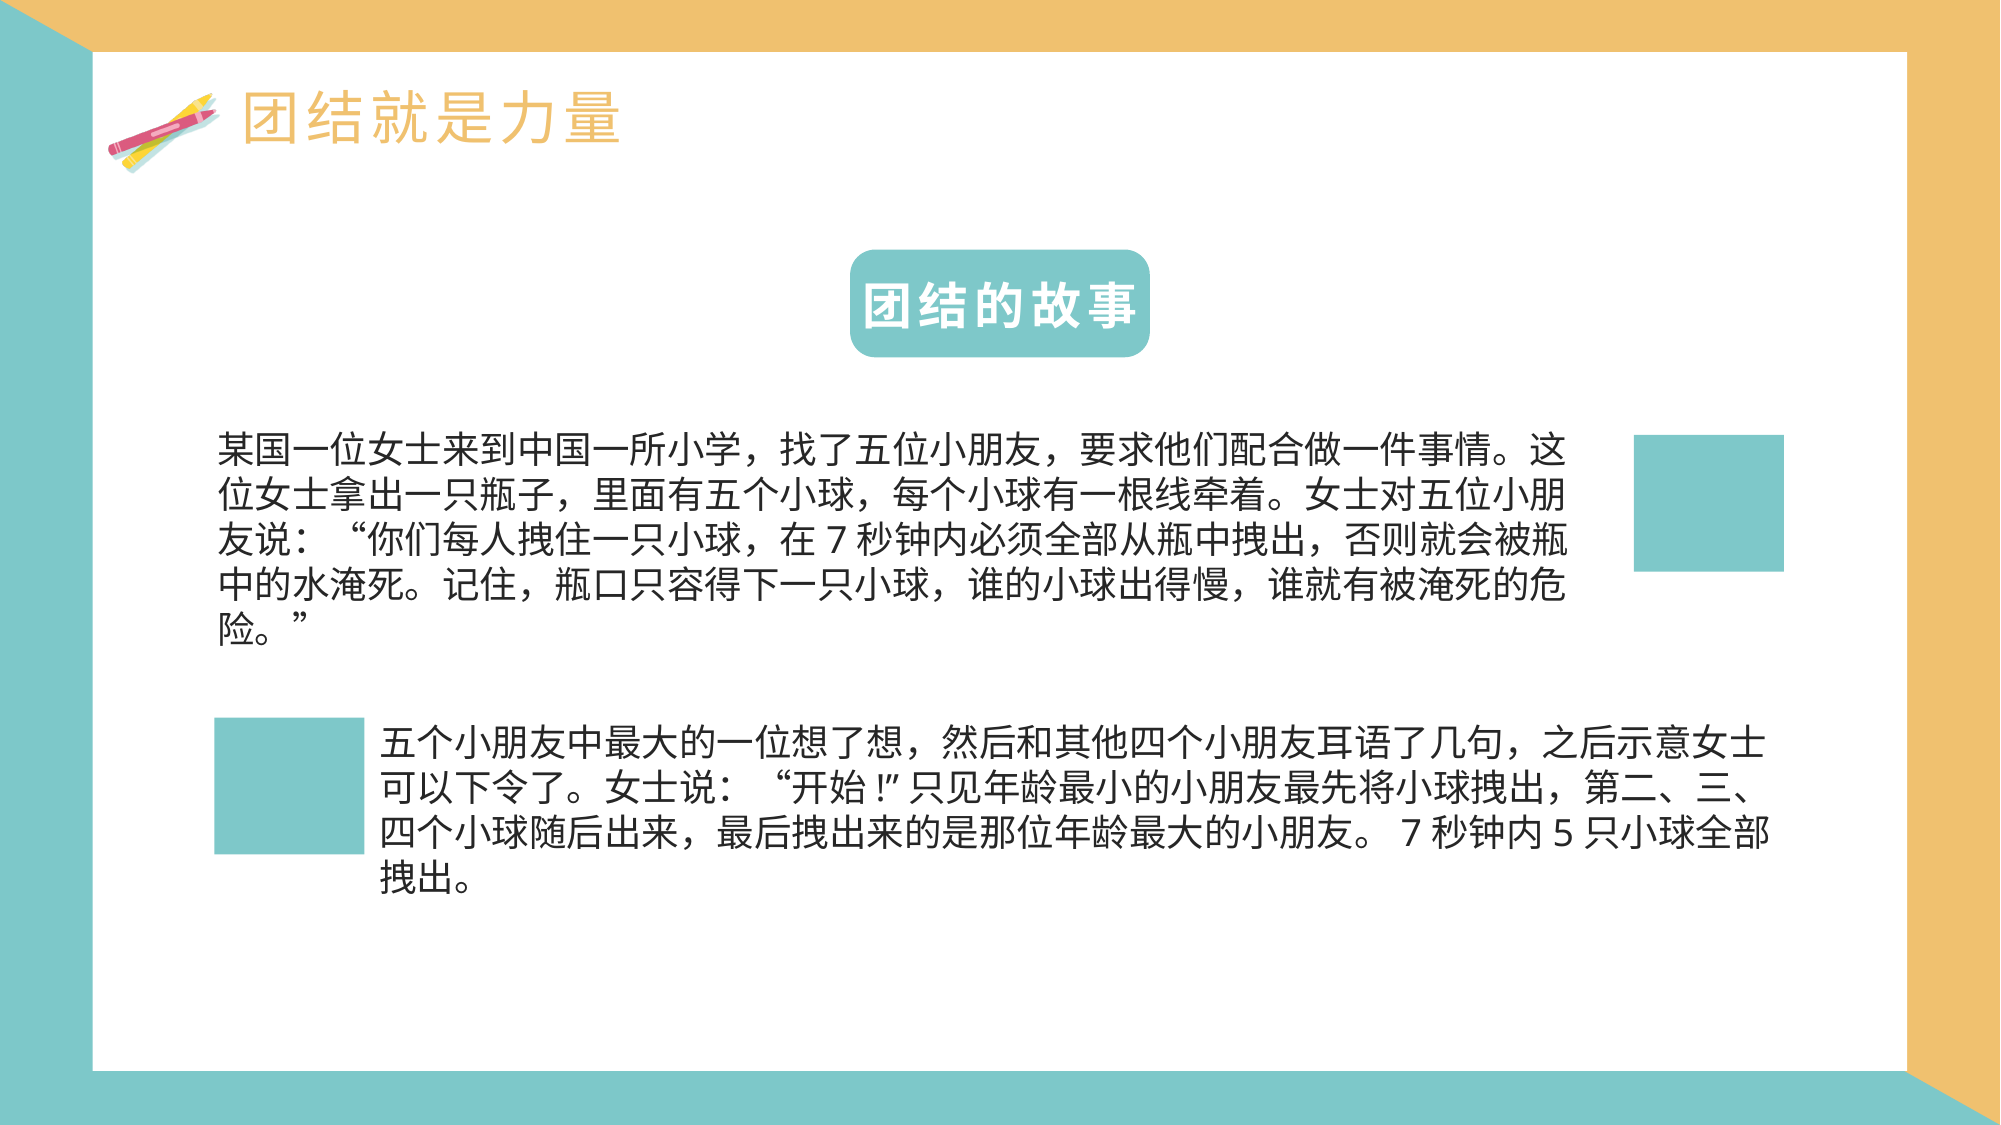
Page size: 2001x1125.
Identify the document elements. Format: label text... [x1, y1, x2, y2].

text_box 某国一位女士来到中国一所小学，找了五位小朋友，要求他们配合做一件事情。这位女士拿出一只瓶子，里面有五个小球，每个小球有一根线牵着。女士对五位小朋友说：“你们每人拽住一只小球，在7秒钟内必须全部从瓶中拽出，否则就会被瓶中的水淹死。记住，瓶口只容得下一只小球，谁的小球出得慢，谁就有被淹死的危险。” [202, 418, 1618, 659]
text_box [829, 249, 1171, 358]
picture [97, 86, 269, 188]
text_box [213, 717, 365, 855]
text_box 五个小朋友中最大的一位想了想，然后和其他四个小朋友耳语了几句，之后示意女士可以下令了。女士说：“开始!”只见年龄最小的小朋友最先将小球拽出，第二、三、四个小球随后出来，最后拽出来的是那位年龄最大的小朋友。7秒钟内5只小球全部拽出。 [364, 711, 1803, 907]
text_box [1633, 434, 1785, 573]
picture [250, 97, 269, 137]
